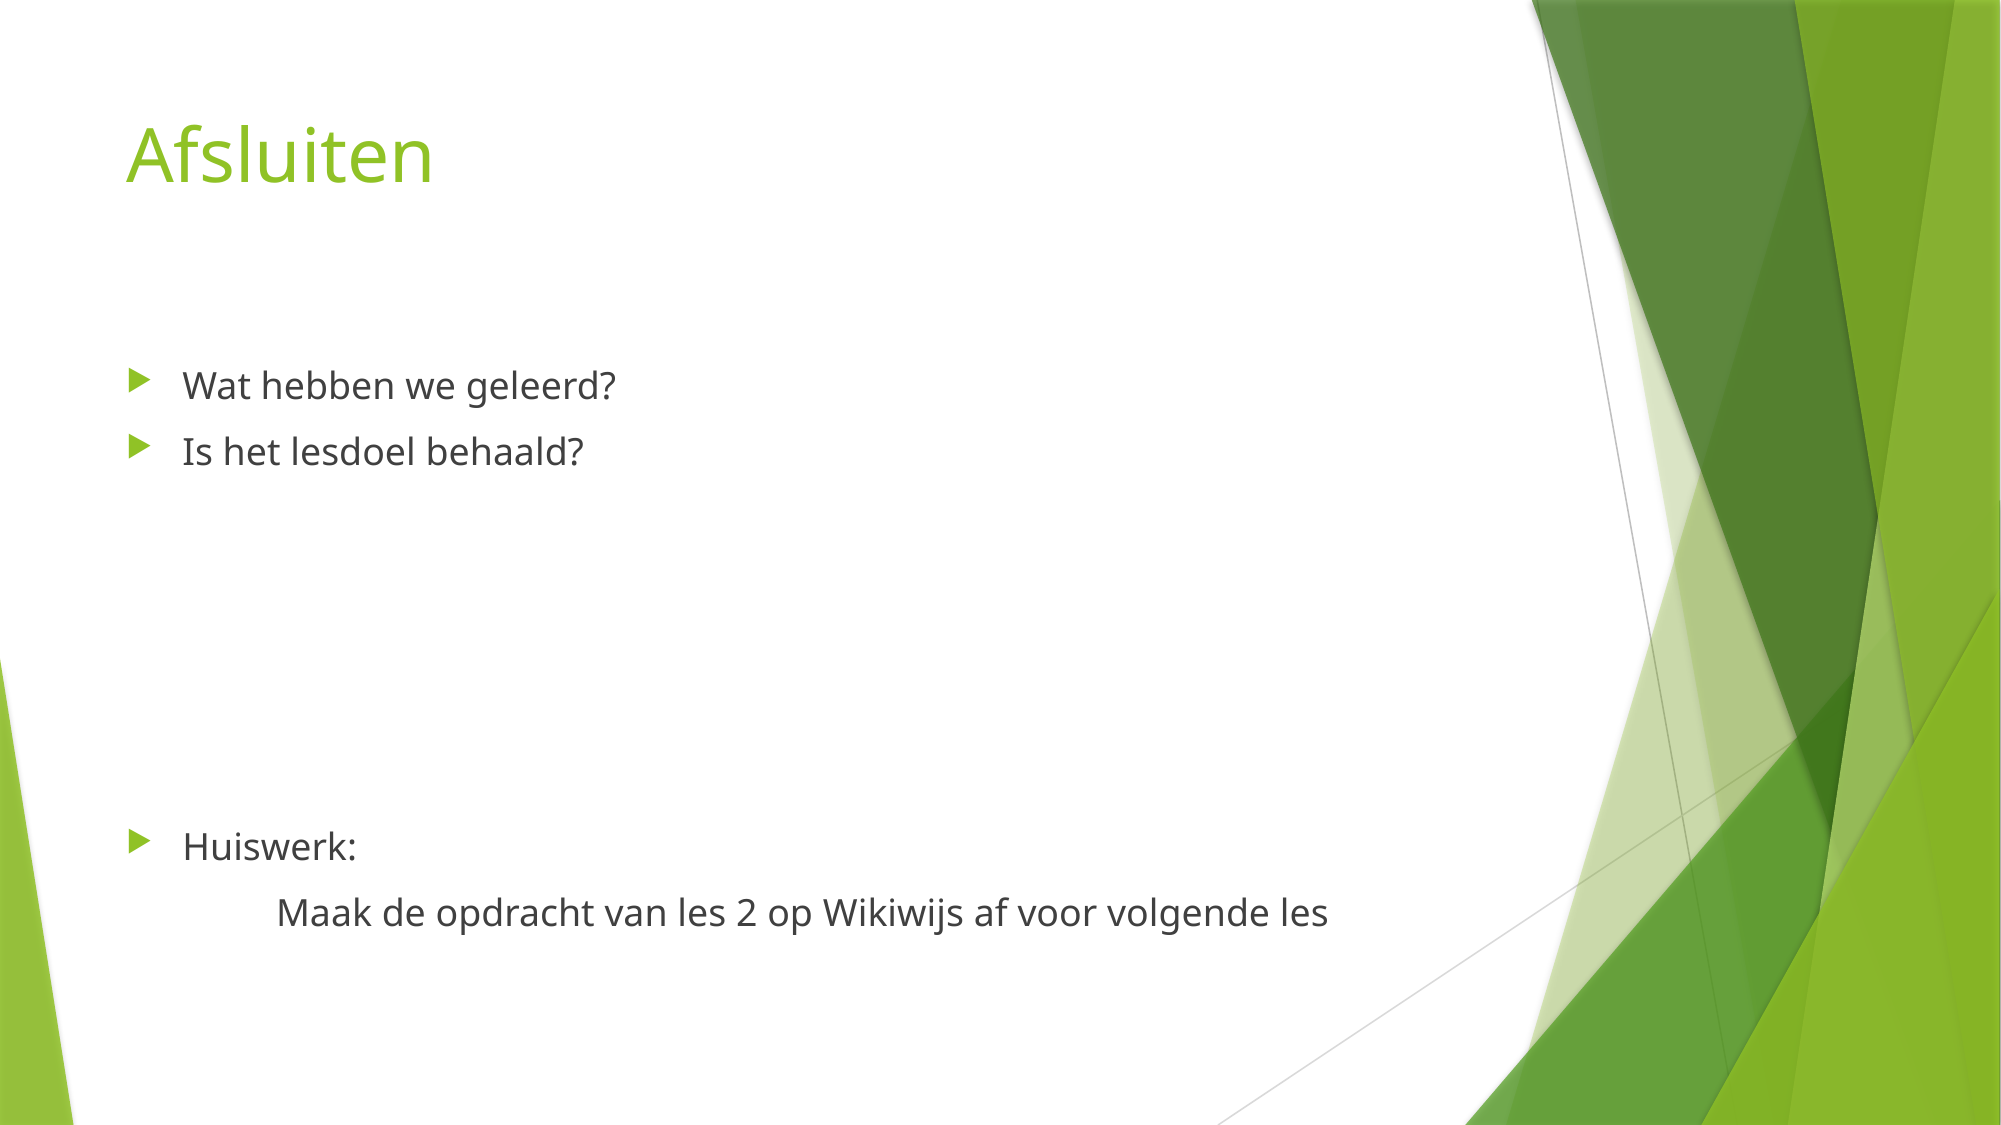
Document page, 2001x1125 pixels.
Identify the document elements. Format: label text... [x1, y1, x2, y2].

list Wat hebben we geleerd? Is het lesdoel behaald? Huiswerk: Maak de opdracht van les 2 op Wikiwijs af voor volgende les [111, 354, 1522, 992]
title Afsluiten [111, 99, 1522, 317]
